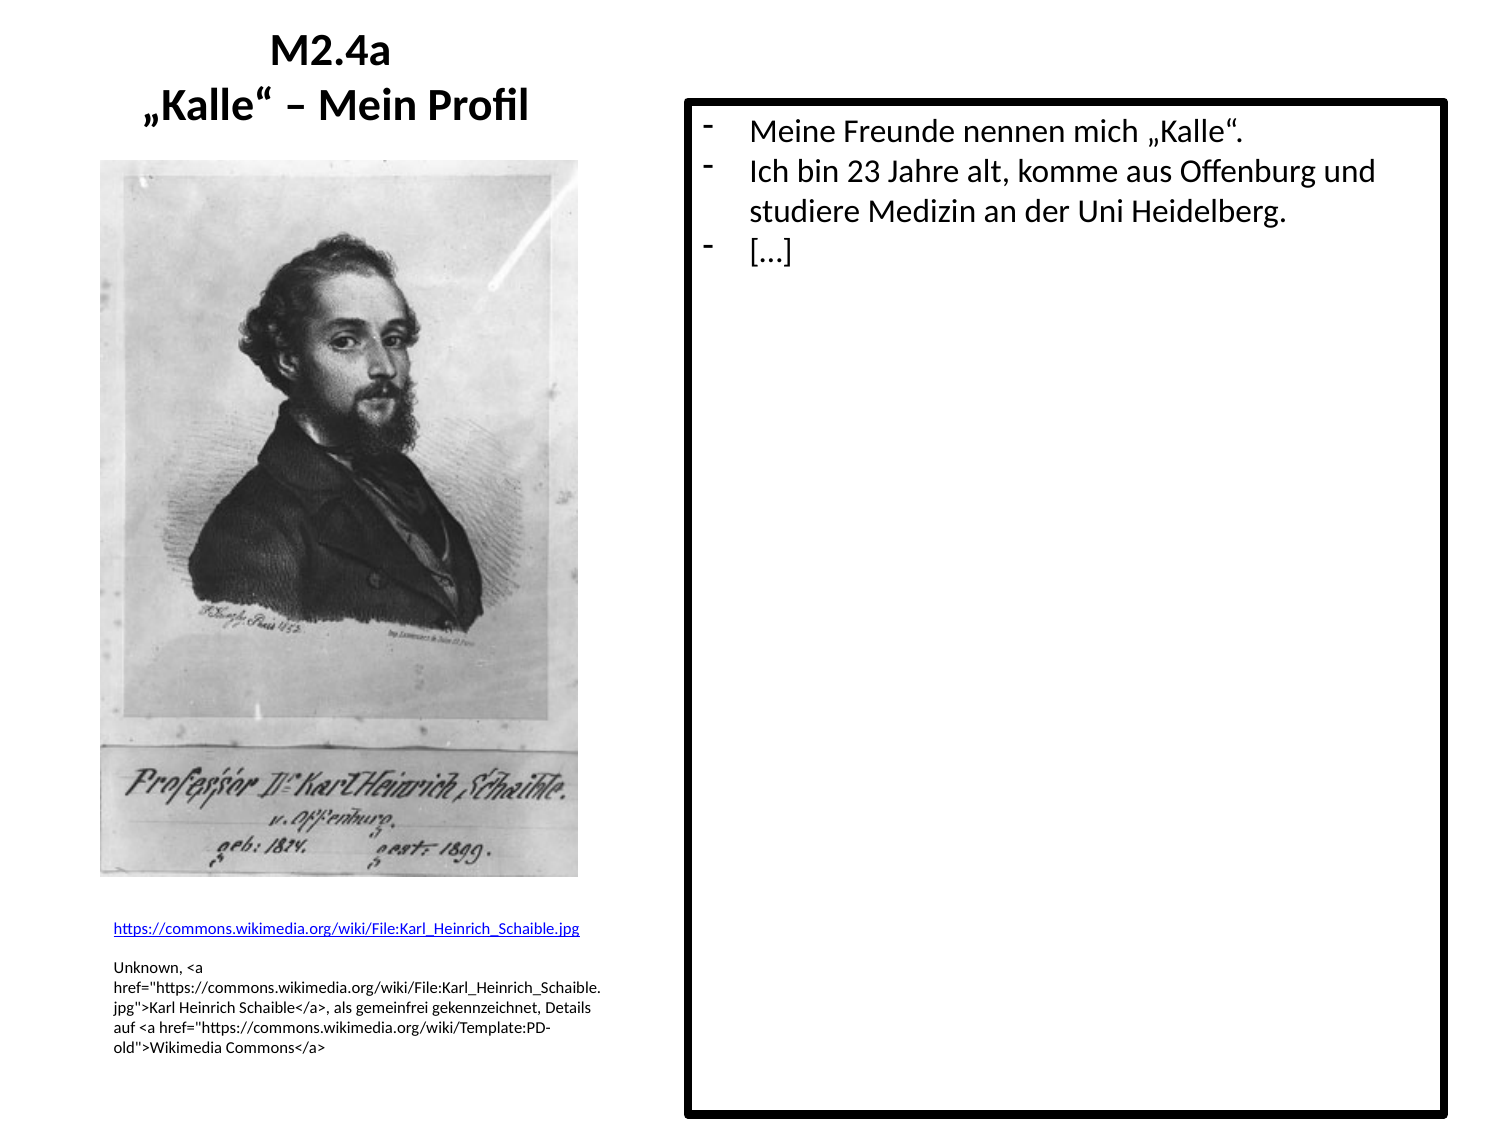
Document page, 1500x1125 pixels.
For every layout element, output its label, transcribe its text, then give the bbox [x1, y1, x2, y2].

title M2.4a „Kalle“ – Mein Profil [4, 11, 668, 138]
picture [100, 160, 578, 878]
text_box Meine Freunde nennen mich „Kalle“. Ich bin 23 Jahre alt, komme aus Offenburg und studiere Medizin an der Uni Heidelberg. […] [687, 101, 1444, 1115]
text_box https://commons.wikimedia.org/wiki/File:Karl_Heinrich_Schaible.jpg Unknown, <a href="https://commons.wikimedia.org/wiki/File:Karl_Heinrich_Schaible.jpg">Karl Heinrich Schaible</a>, als gemeinfrei gekennzeichnet, Details auf <a href="https://commons.wikimedia.org/wiki/Template:PD-old">Wikimedia Commons</a> [98, 910, 620, 1105]
